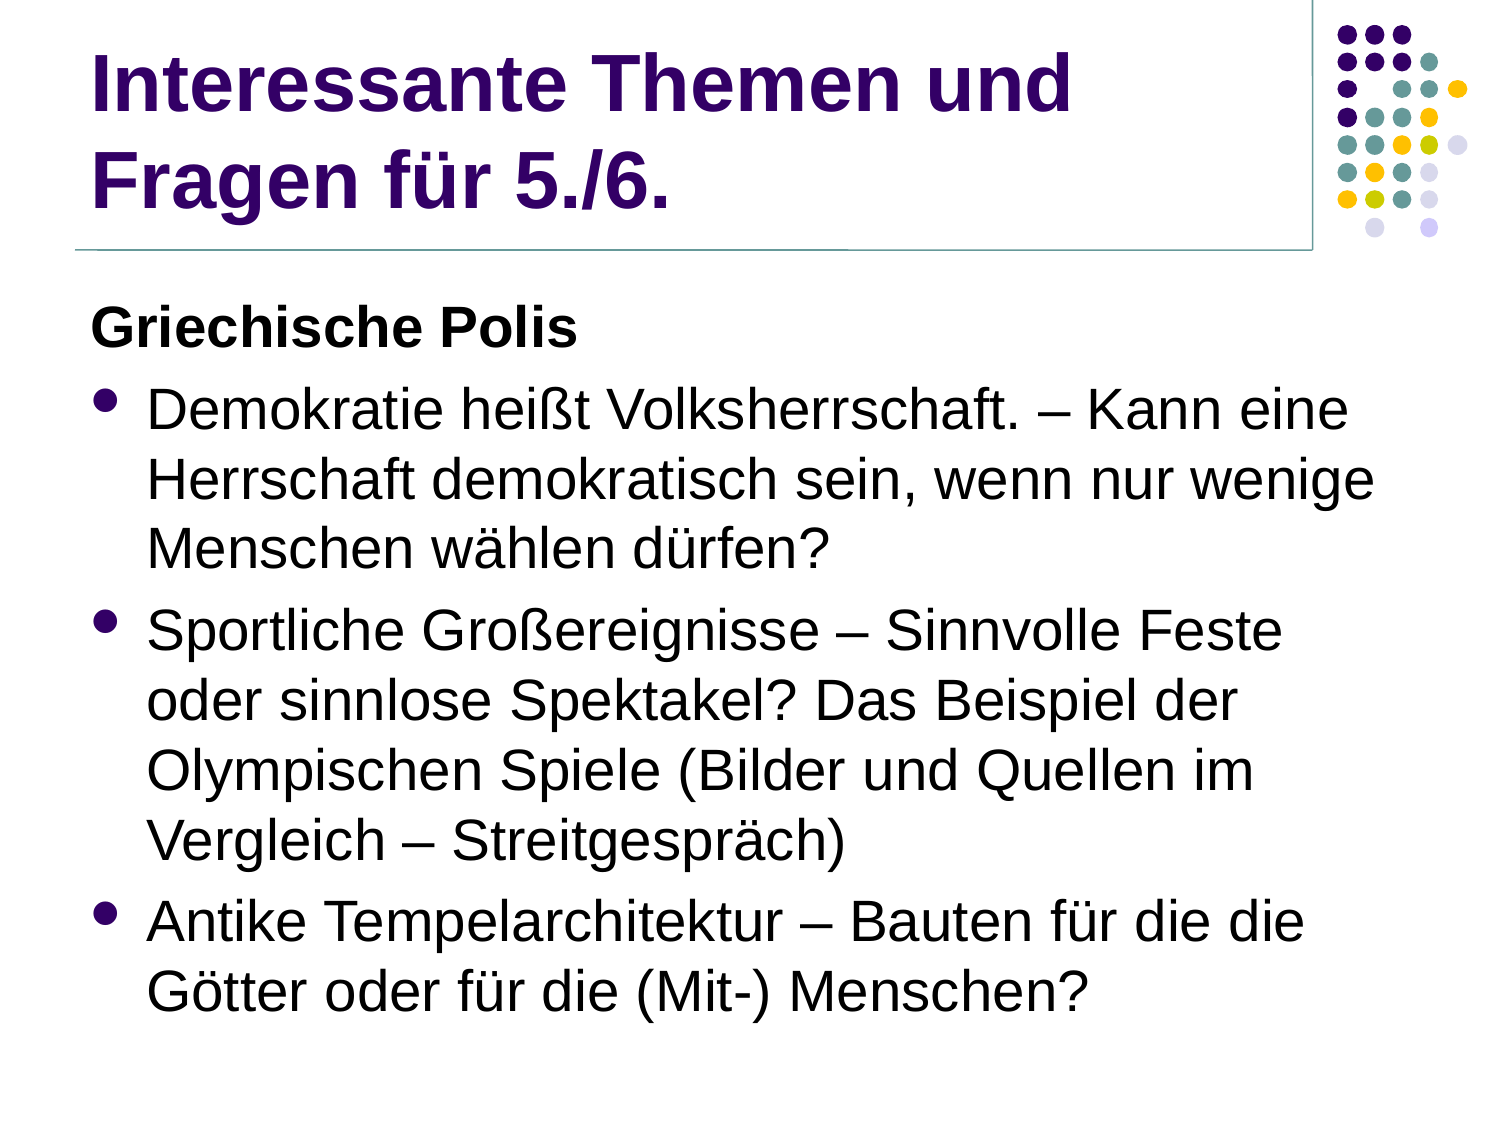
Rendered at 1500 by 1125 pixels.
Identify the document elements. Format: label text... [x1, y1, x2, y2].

list Griechische Polis Demokratie heißt Volksherrschaft. – Kann eine Herrschaft demokratisch sein, wenn nur wenige Menschen wählen dürfen? Sportliche Großereignisse – Sinnvolle Feste oder sinnlose Spektakel? Das Beispiel der Olympischen Spiele (Bilder und Quellen im Vergleich – Streitgespräch) Antike Tempelarchitektur – Bauten für die die Götter oder für die (Mit-) Menschen? [75, 282, 1425, 1087]
title Interessante Themen und Fragen für 5./6. [75, 20, 1313, 233]
